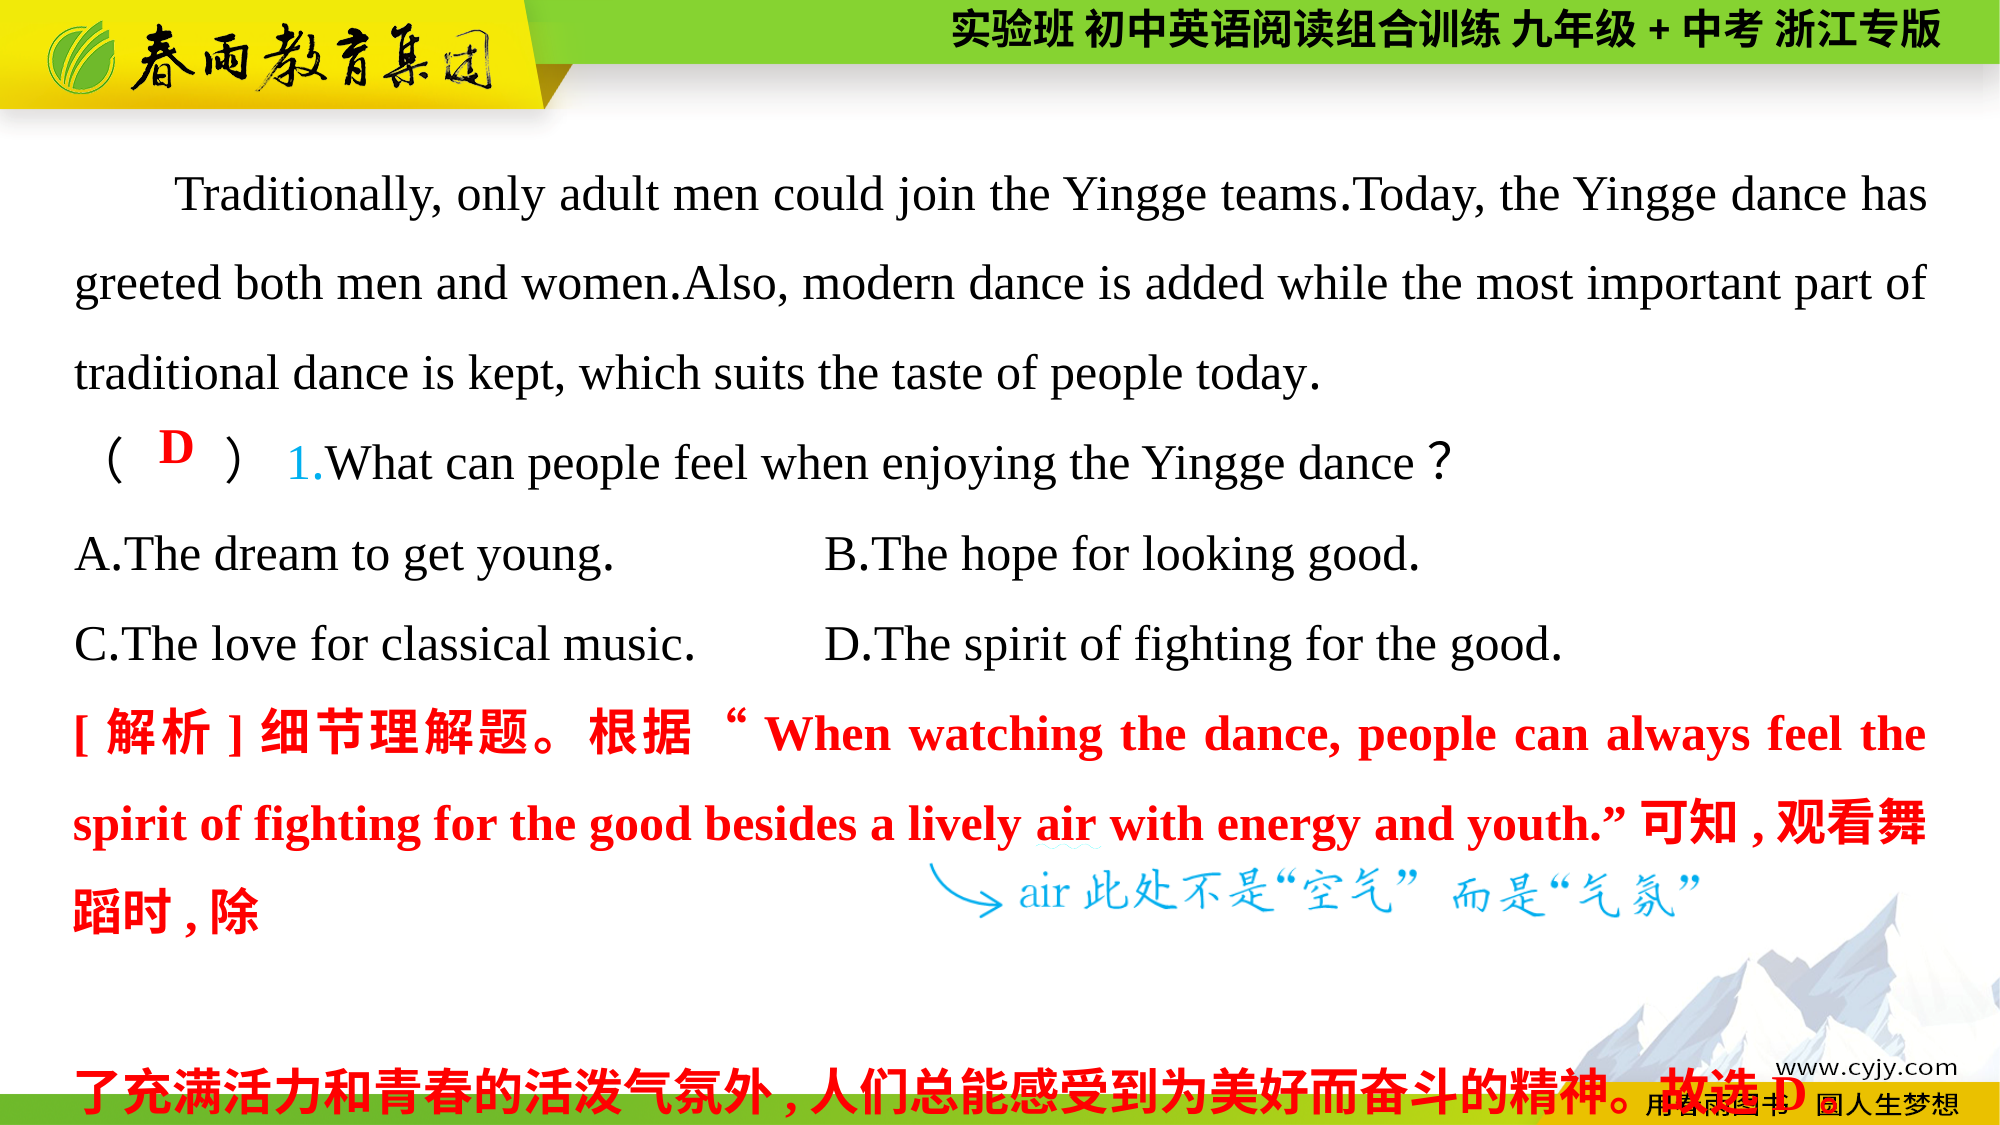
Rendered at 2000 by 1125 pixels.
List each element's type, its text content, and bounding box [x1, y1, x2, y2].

picture [1449, 862, 1708, 927]
picture [0, 0, 2000, 1125]
picture [916, 857, 1434, 933]
text_box [解析]细节理解题。根据“When watching the dance, people can always feel the spirit of fighting for the good besides a lively air with energy and youth.”可知,观看舞蹈时,除 了充满活力和青春的活泼气氛外,人们总能感受到为美好而奋斗的精神。故选D。 [57, 663, 1943, 1125]
list Traditionally, only adult men could join the Yingge teams.Today, the Yingge dance has greeted both men and women.Also, modern dance is added while the most important part of traditional dance is kept, which suits the taste of people today. （ ）1.What can people feel when enjoying the Yingge dance？ A.The dream to get young. B.The hope for looking good. C.The love for classical music. D.The spirit of fighting for the good. [59, 122, 1944, 672]
text_box D [144, 406, 210, 482]
